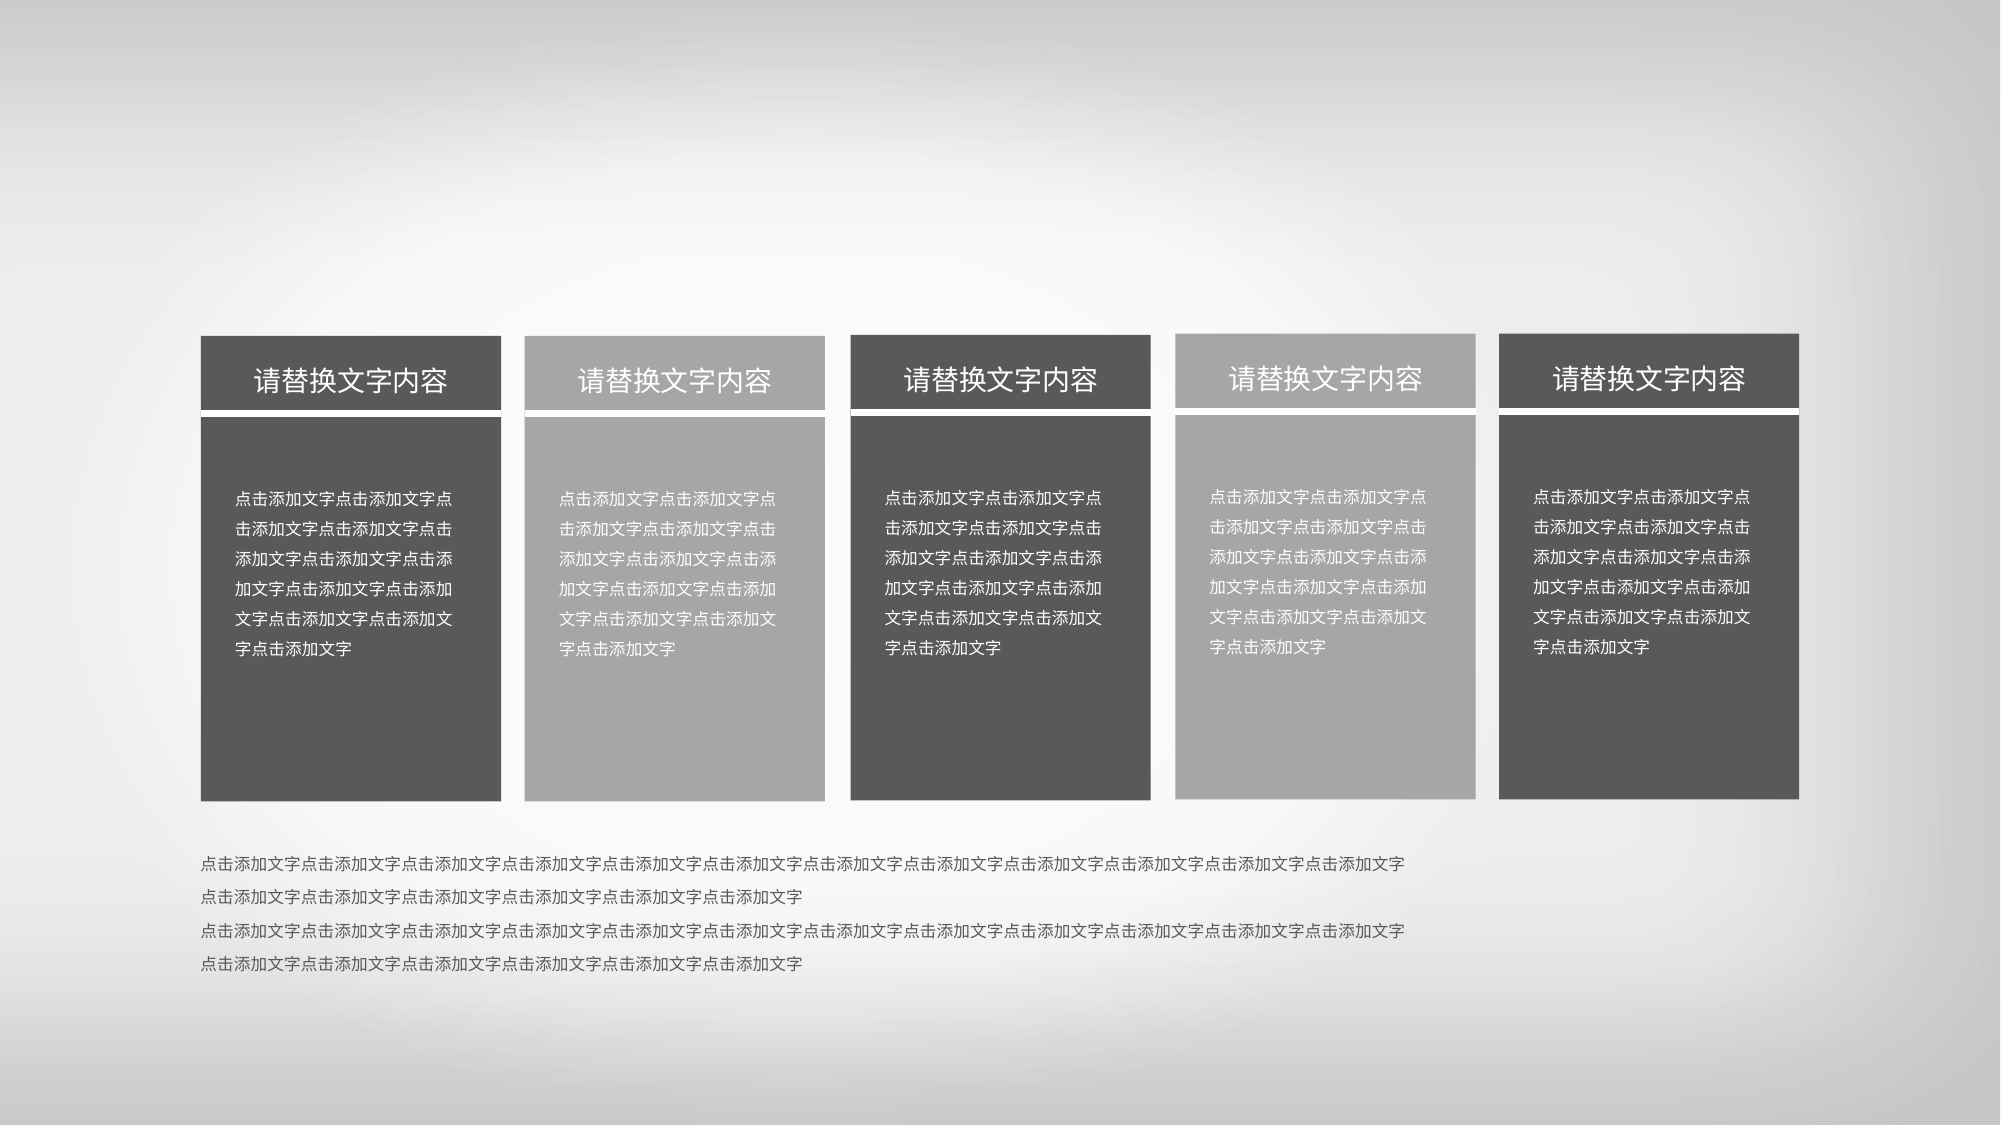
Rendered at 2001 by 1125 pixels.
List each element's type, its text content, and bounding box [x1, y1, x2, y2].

text_box [200, 414, 502, 802]
text_box [524, 335, 825, 410]
text_box 请替换文字内容 [230, 356, 472, 398]
text_box [1175, 333, 1476, 408]
text_box [850, 413, 1151, 801]
text_box 点击添加文字点击添加文字点击添加文字点击添加文字点击添加文字点击添加文字点击添加文字点击添加文字点击添加文字点击添加文字点击添加文字点击添加文字 [558, 479, 791, 693]
text_box [524, 414, 825, 802]
text_box 点击添加文字点击添加文字点击添加文字点击添加文字点击添加文字点击添加文字点击添加文字点击添加文字点击添加文字点击添加文字点击添加文字点击添加文字 点击添加文字点击添加文字点击添加文字点击添加文字点击添加文字点击添加文字 点击添加文字点击添加文字点击添加文字点击添加文字点击添加文字点击添加文字点击添加文字点击添加文字点击添加文字点击添加文字点击添加文字点击添加文字 点击添加文字点击添加文字点击添加文字点击添加文字点击添加文字点击添加文字 [200, 843, 1800, 1041]
text_box 请替换文字内容 [1204, 354, 1447, 395]
text_box [1499, 412, 1800, 800]
text_box 请替换文字内容 [880, 355, 1122, 396]
text_box [1175, 415, 1476, 800]
text_box [1499, 333, 1800, 411]
text_box [200, 335, 502, 413]
text_box 点击添加文字点击添加文字点击添加文字点击添加文字点击添加文字点击添加文字点击添加文字点击添加文字点击添加文字点击添加文字点击添加文字点击添加文字 [1533, 477, 1766, 691]
text_box 点击添加文字点击添加文字点击添加文字点击添加文字点击添加文字点击添加文字点击添加文字点击添加文字点击添加文字点击添加文字点击添加文字点击添加文字 [884, 478, 1117, 692]
text_box 点击添加文字点击添加文字点击添加文字点击添加文字点击添加文字点击添加文字点击添加文字点击添加文字点击添加文字点击添加文字点击添加文字点击添加文字 [234, 479, 468, 693]
text_box [850, 334, 1151, 409]
picture [0, 0, 2001, 1125]
text_box 点击添加文字点击添加文字点击添加文字点击添加文字点击添加文字点击添加文字点击添加文字点击添加文字点击添加文字点击添加文字点击添加文字点击添加文字 [1209, 477, 1442, 691]
text_box 请替换文字内容 [554, 356, 796, 398]
text_box 请替换文字内容 [1528, 354, 1770, 395]
